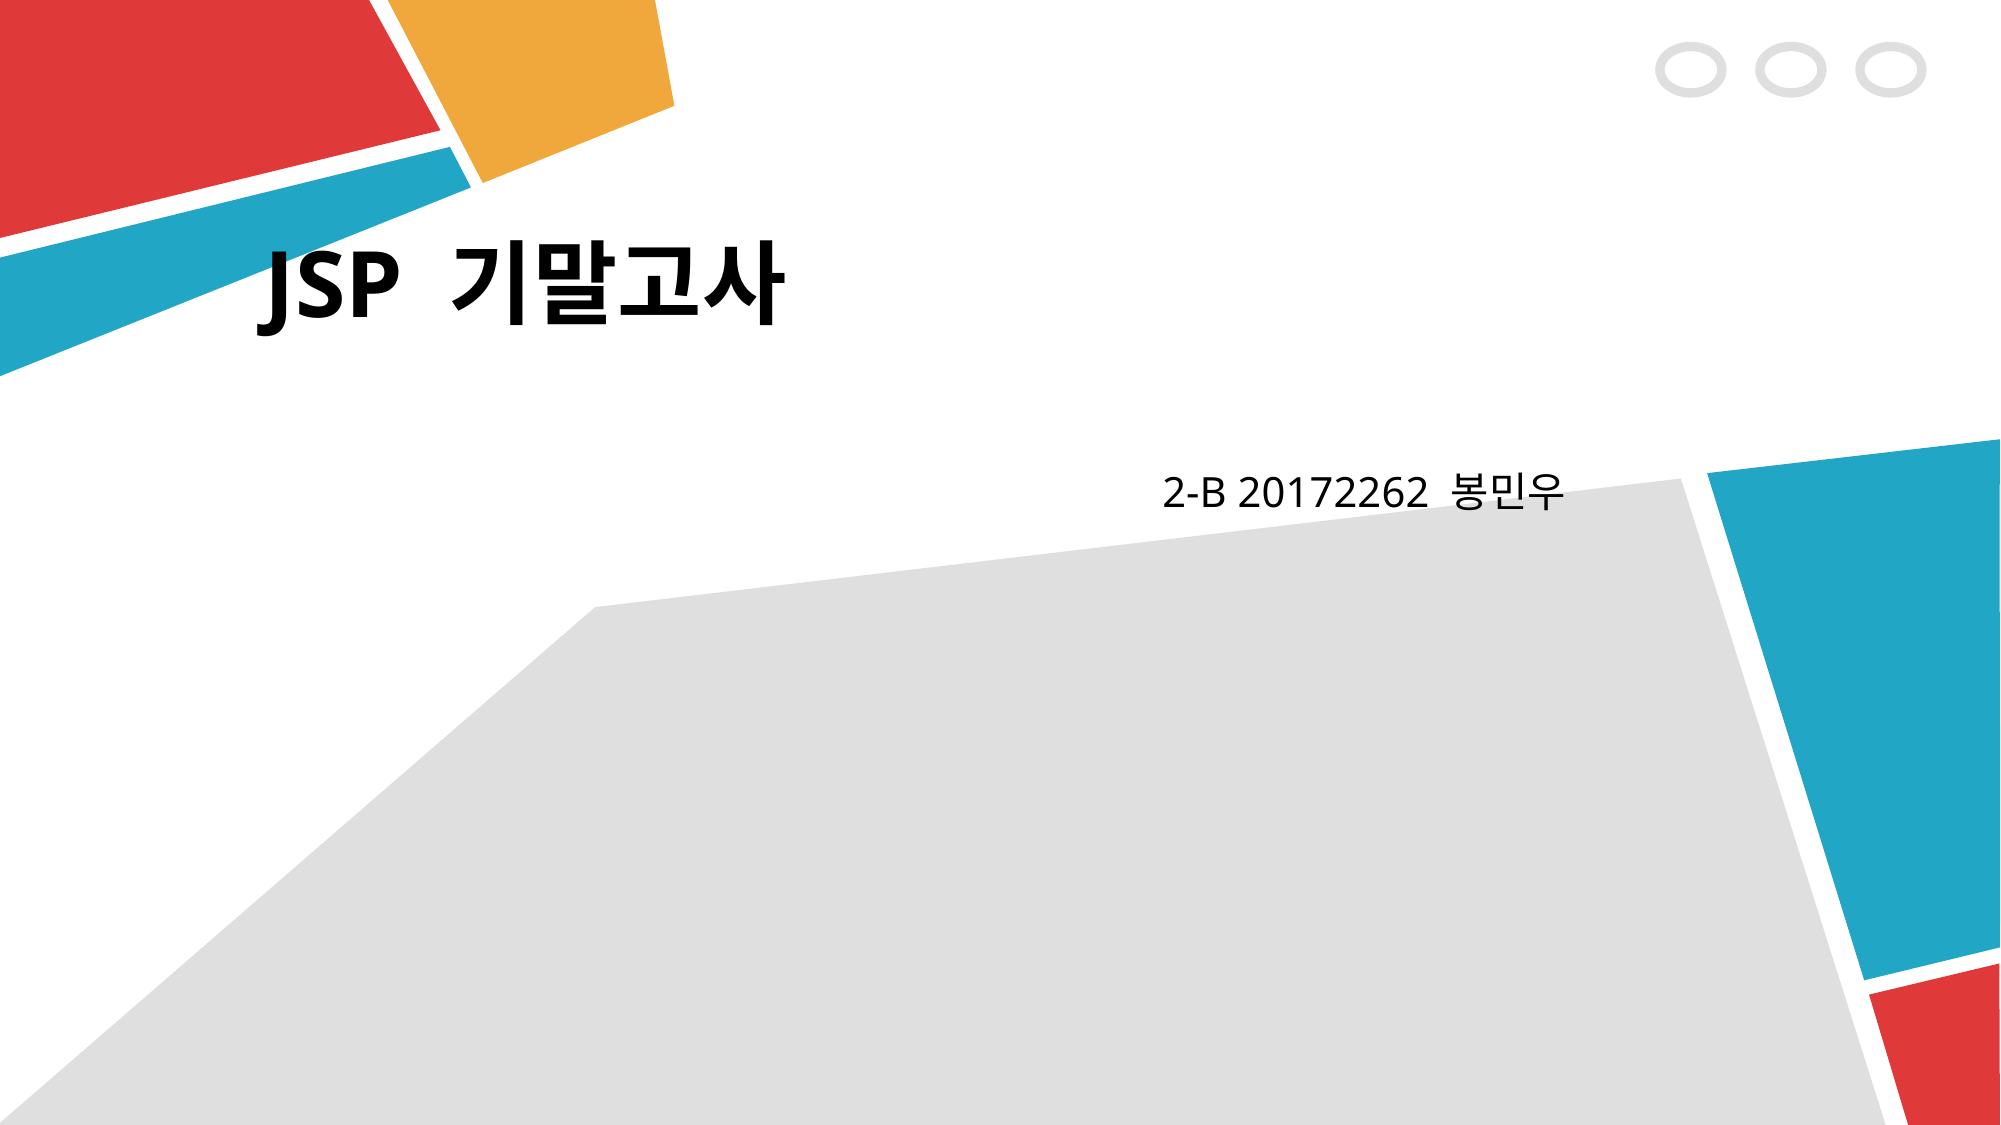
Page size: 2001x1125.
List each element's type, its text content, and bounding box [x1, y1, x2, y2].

title JSP 기말고사 [249, 184, 1750, 379]
subtitle 2-B 20172262 봉민우 [1147, 458, 1710, 600]
